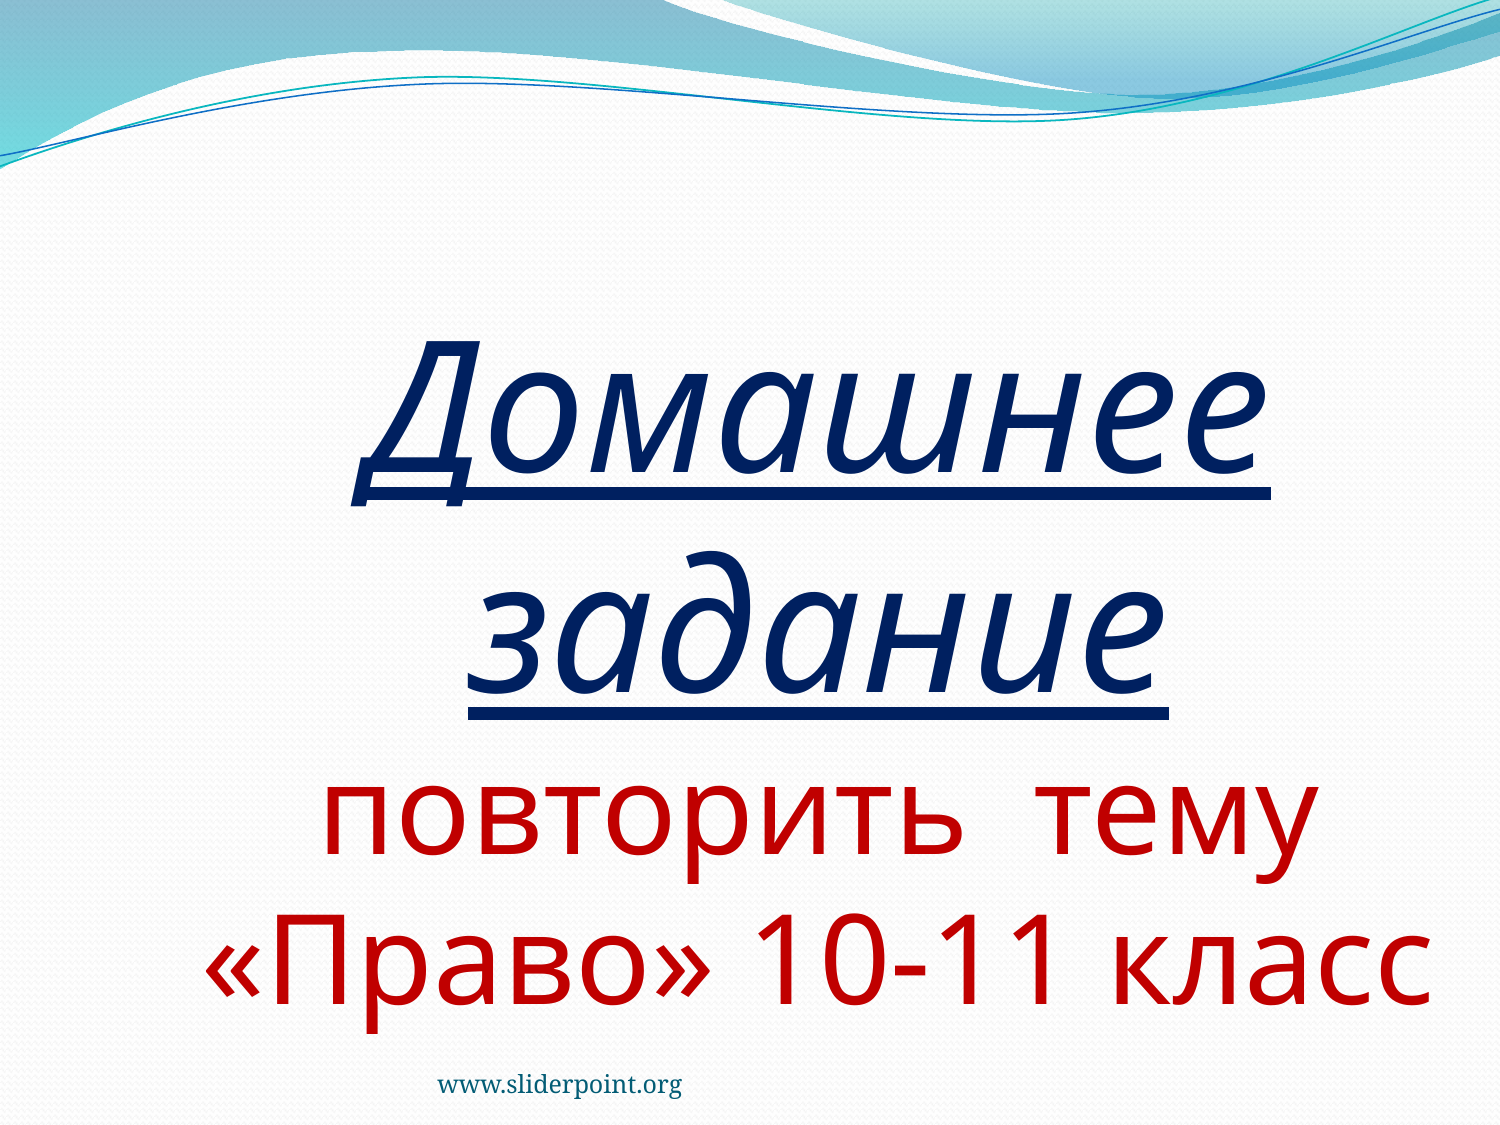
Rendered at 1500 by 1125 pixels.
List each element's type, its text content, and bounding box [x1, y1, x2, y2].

footer www.sliderpoint.org [437, 1042, 988, 1103]
title Домашнее задание повторить тему «Право» 10-11 класс [137, 175, 1500, 1030]
